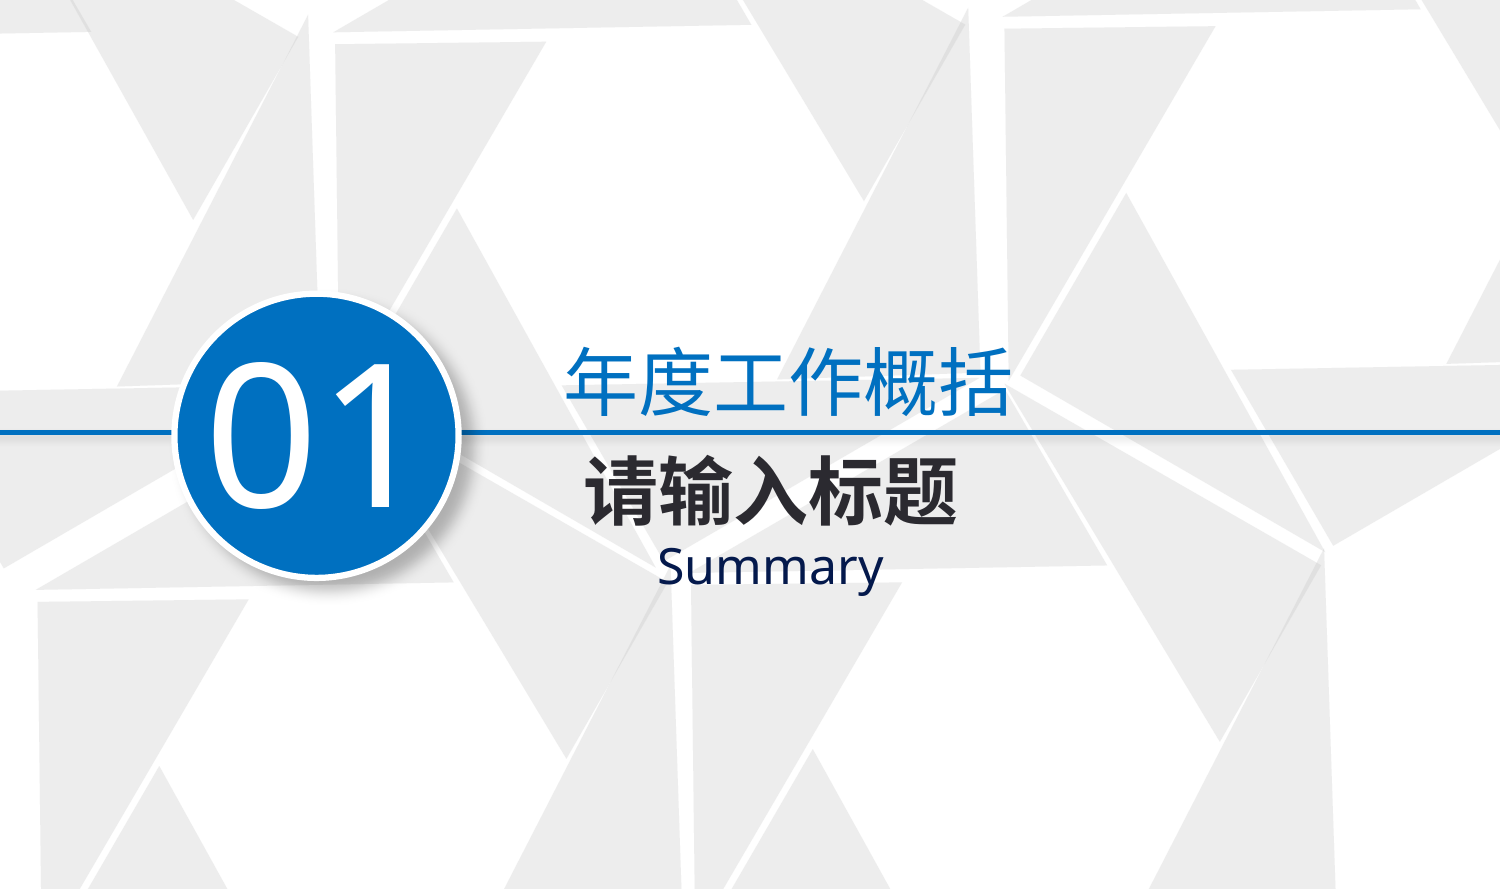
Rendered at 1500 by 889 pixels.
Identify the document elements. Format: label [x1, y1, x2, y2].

text_box [0, 0, 1500, 431]
text_box [0, 444, 1500, 889]
text_box [174, 293, 459, 579]
